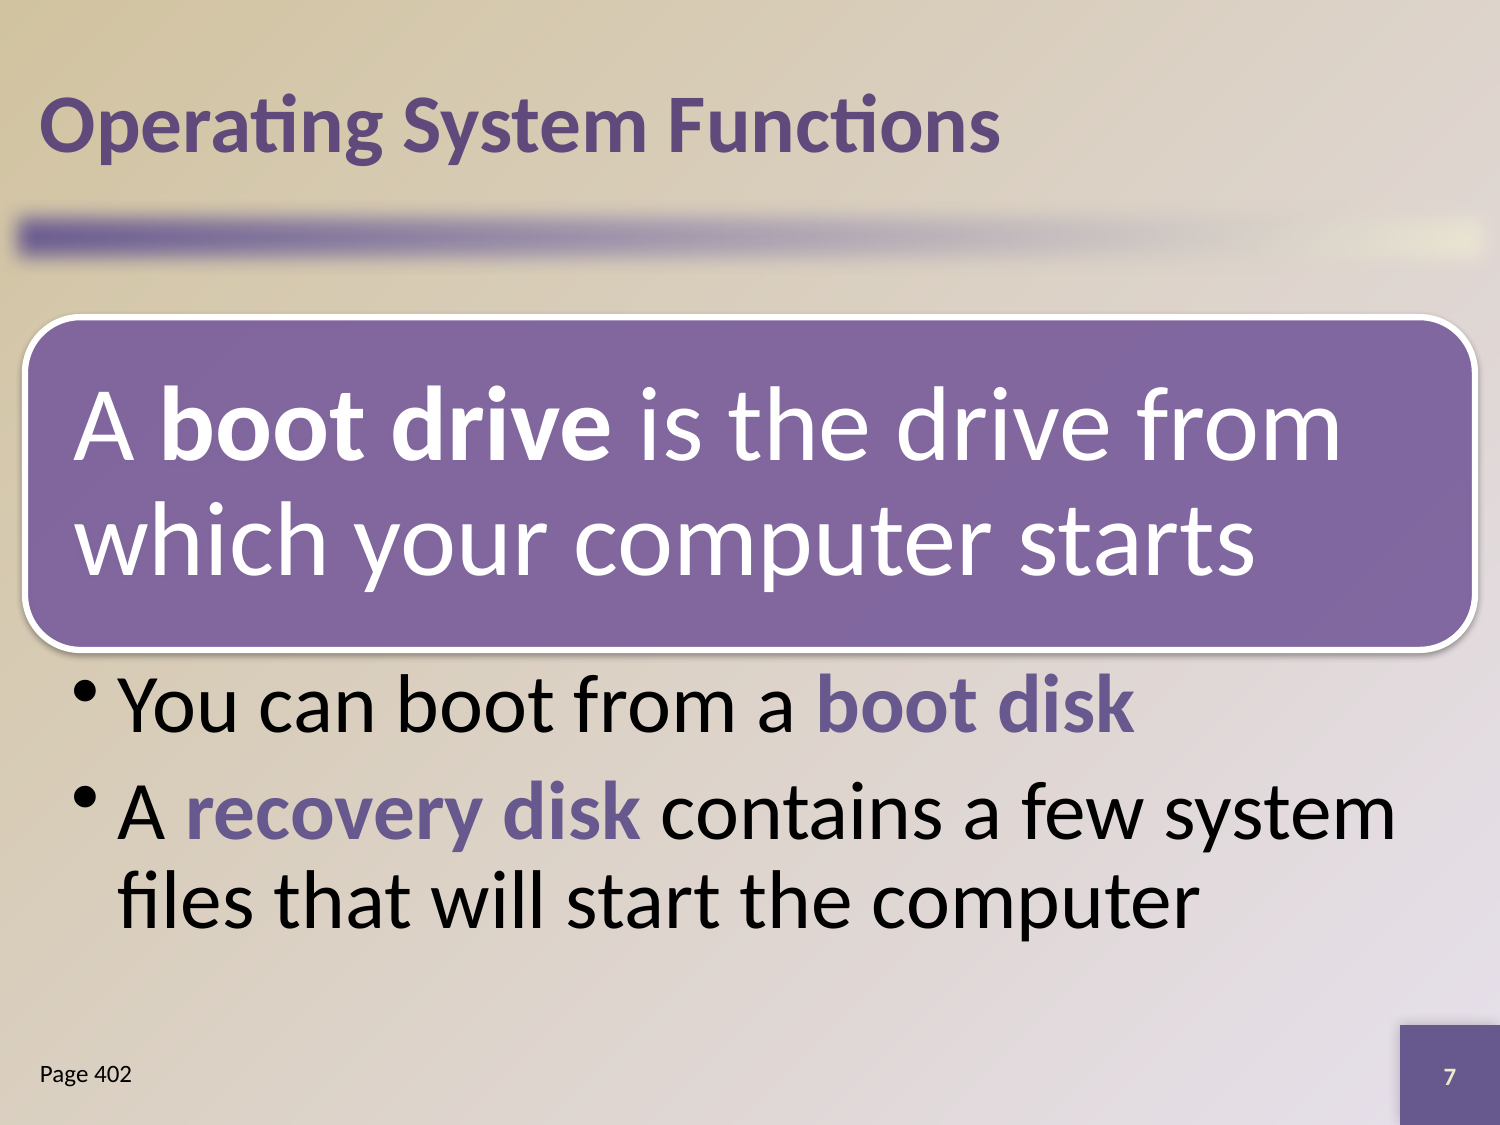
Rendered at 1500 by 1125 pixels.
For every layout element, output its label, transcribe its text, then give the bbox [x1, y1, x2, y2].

title Operating System Functions [24, 24, 1475, 213]
slide_number 7 [1400, 1025, 1500, 1125]
list Page 402 [24, 1050, 300, 1125]
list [24, 262, 1476, 1026]
